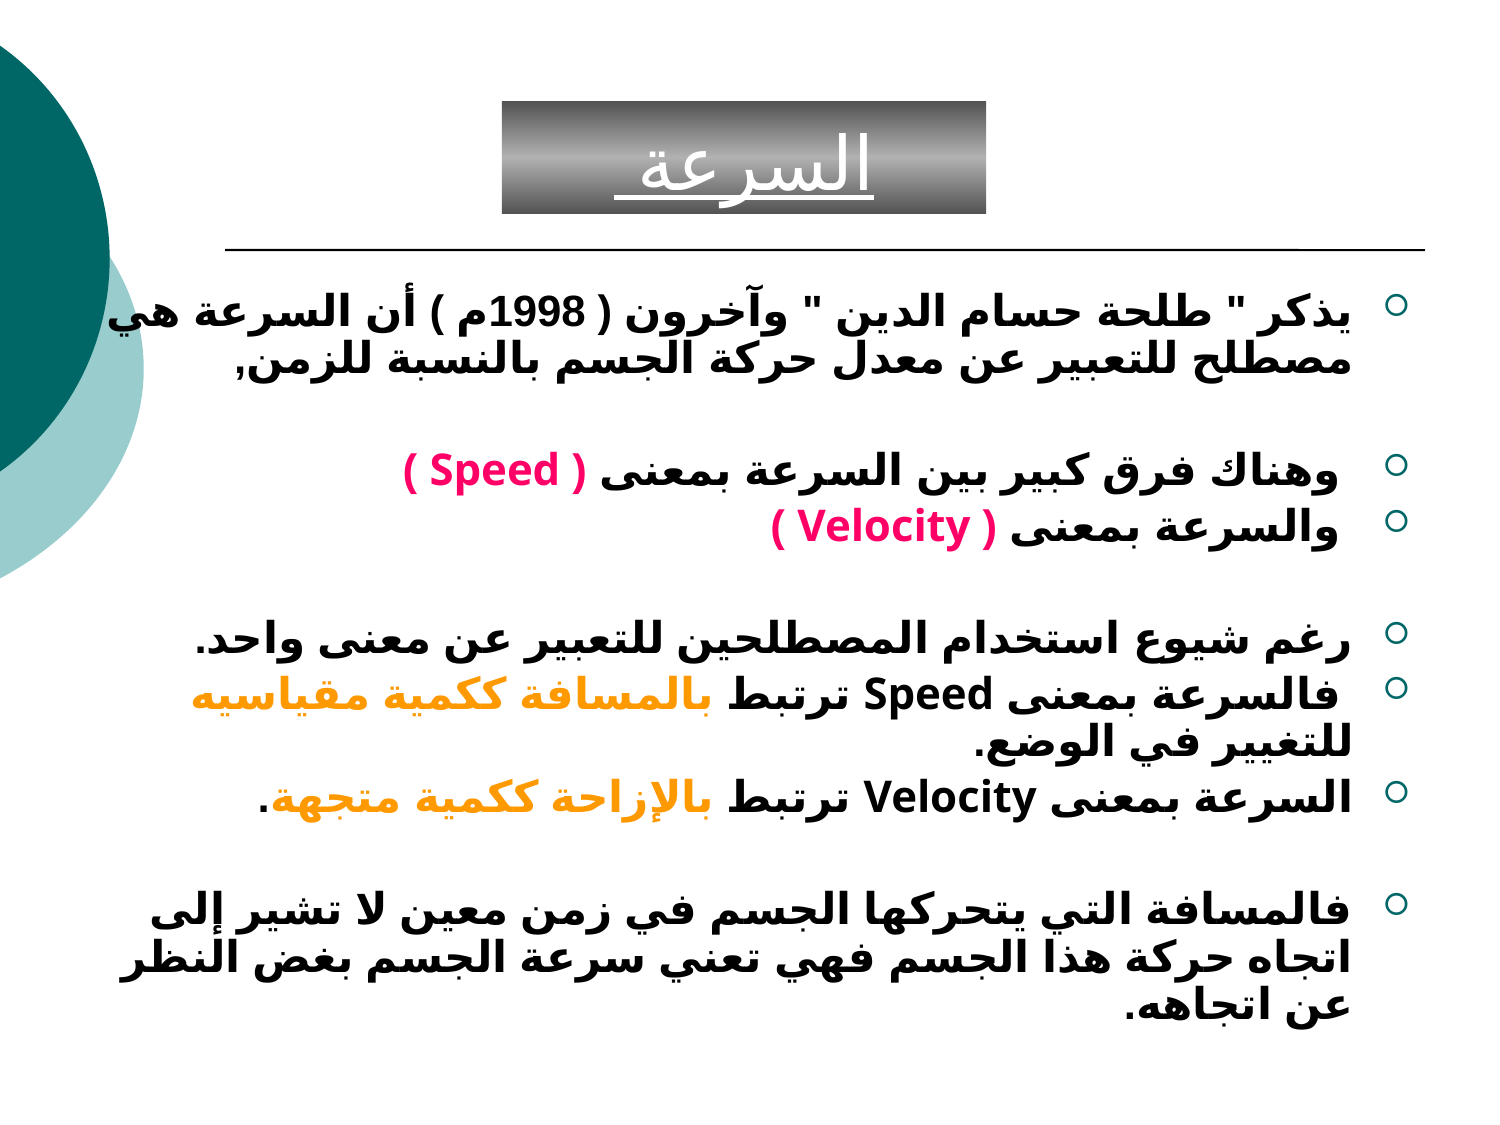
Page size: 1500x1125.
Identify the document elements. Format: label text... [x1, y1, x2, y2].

list يذكر " طلحة حسام الدين " وآخرون ( 1998م ) أن السرعة هي مصطلح للتعبير عن معدل حركة الجسم بالنسبة للزمن, وهناك فرق كبير بين السرعة بمعنى ( Speed ) والسرعة بمعنى ( Velocity ) رغم شيوع استخدام المصطلحين للتعبير عن معنى واحد. فالسرعة بمعنى Speed ترتبط بالمسافة ككمية مقياسيه للتغيير في الوضع. السرعة بمعنى Velocity ترتبط بالإزاحة ككمية متجهة. فالمسافة التي يتحركها الجسم في زمن معين لا تشير إلى اتجاه حركة هذا الجسم فهي تعني سرعة الجسم بغض النظر عن اتجاهه. [75, 220, 1425, 1006]
title السرعة [501, 101, 987, 214]
